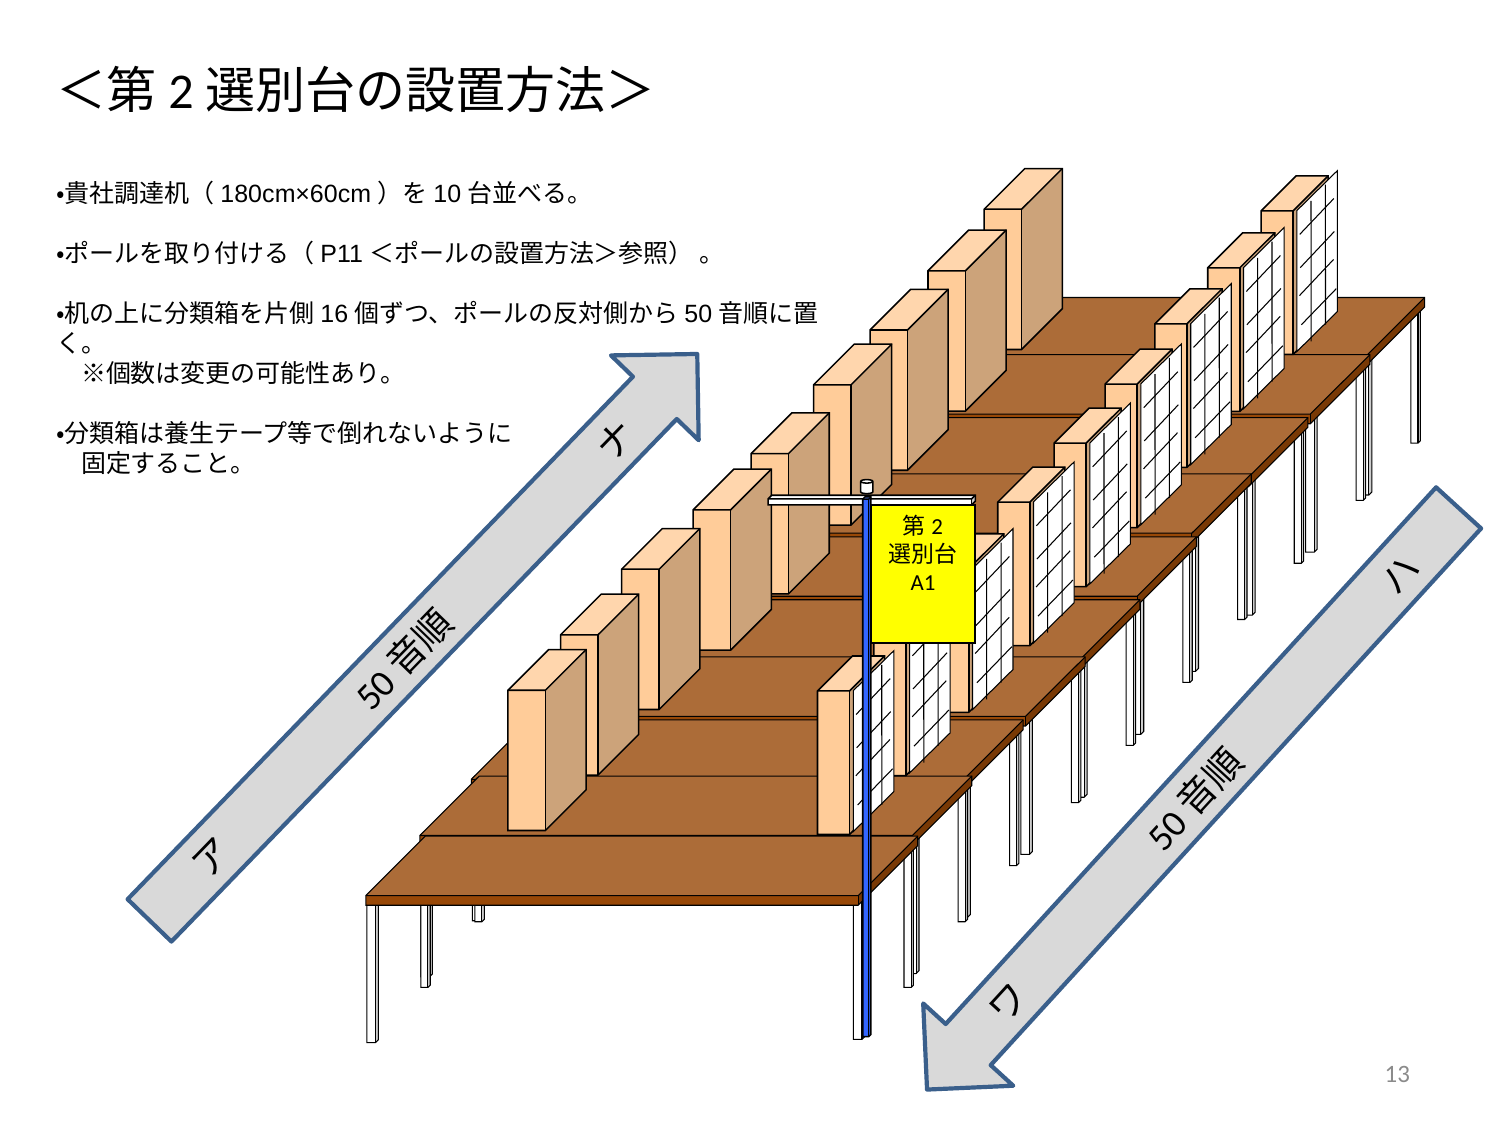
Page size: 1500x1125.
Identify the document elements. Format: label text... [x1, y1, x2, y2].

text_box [362, 168, 1425, 1043]
text_box ワ 50音順 ハ [1429, 485, 1484, 589]
slide_number 13 [1074, 1051, 1425, 1103]
text_box ・貴社調達机（180cm×60cm）を10台並べる。 ・ポールを取り付ける（P11＜ポールの設置方法＞参照） 。 ・机の上に分類箱を片側16個ずつ、ポールの反対側から50音順に置く。 ※個数は変更の可能性あり。 ・分類箱は養生テープ等で倒れないように 固定すること。 [41, 170, 358, 485]
text_box ワ 50音順 ハ [923, 1052, 1016, 1092]
title ＜第2選別台の設置方法＞ [41, 54, 1447, 124]
